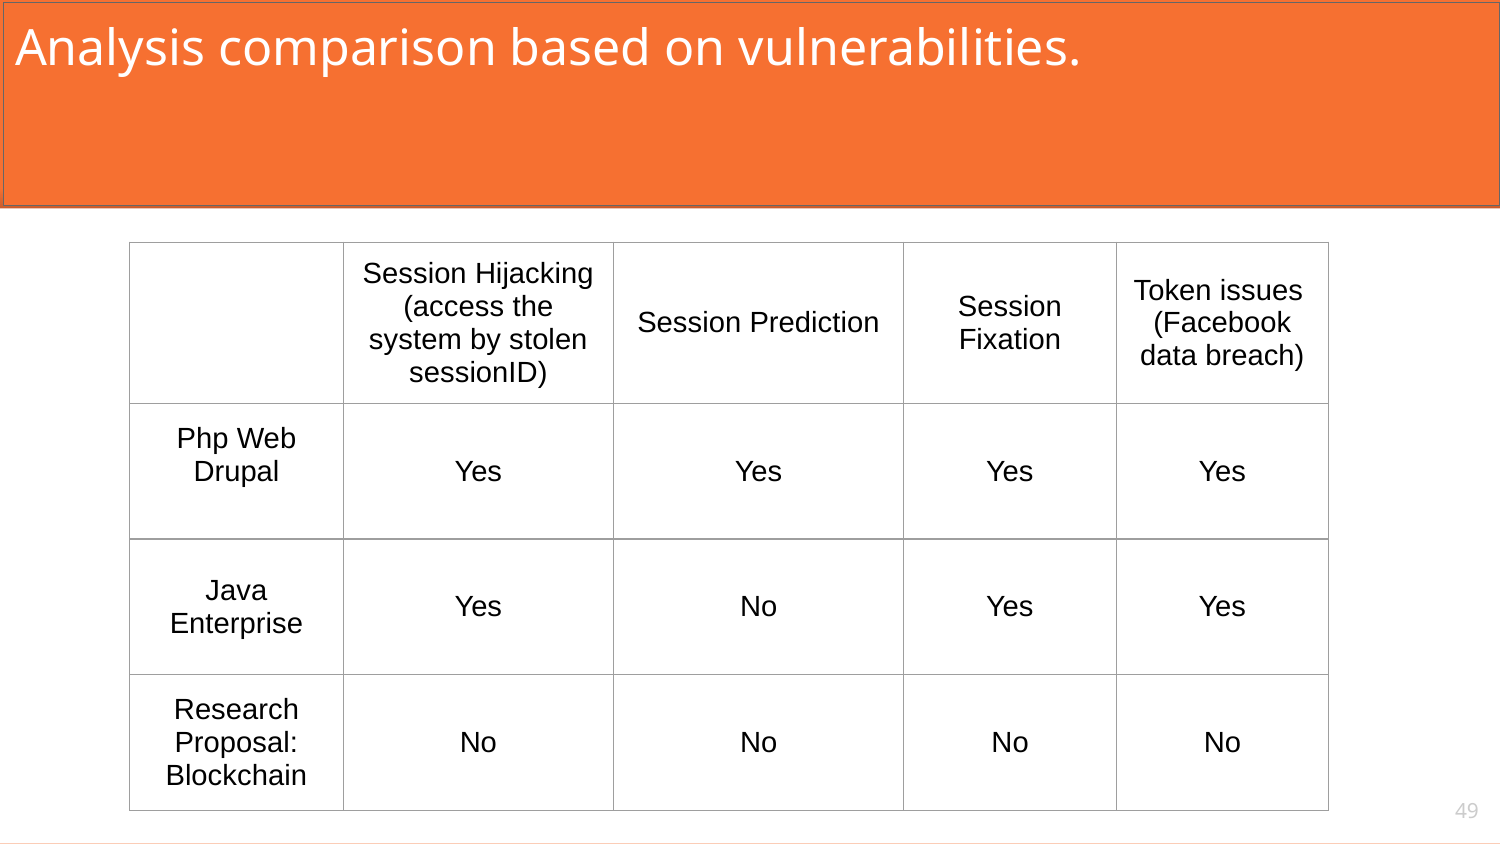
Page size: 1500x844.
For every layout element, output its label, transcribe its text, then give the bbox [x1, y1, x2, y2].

table_cell No [1117, 675, 1328, 810]
table_header Token issues (Facebook data breach) [1117, 243, 1328, 403]
table_cell No [904, 675, 1116, 810]
table_cell Yes [344, 540, 613, 674]
table_header [130, 243, 343, 403]
table_cell No [344, 675, 613, 810]
text_box Analysis comparison based on vulnerabilities. [0, 0, 1310, 152]
table_cell Yes [904, 540, 1116, 674]
table_cell No [614, 675, 903, 810]
table_cell Research Proposal: Blockchain [130, 675, 343, 810]
table_cell No [614, 540, 903, 674]
table_cell Java Enterprise [130, 540, 343, 674]
table_cell Yes [344, 404, 613, 538]
text_box [3, 2, 1500, 206]
table_cell Yes [1117, 540, 1328, 674]
table_cell Php Web Drupal [130, 404, 343, 538]
table_cell Yes [1117, 404, 1328, 538]
table_header Session Hijacking (access the system by stolen sessionID) [344, 243, 613, 403]
slide_number ‹#› [1403, 779, 1494, 844]
table_cell Yes [614, 404, 903, 538]
table_header Session Fixation [904, 243, 1116, 403]
table_cell Yes [904, 404, 1116, 538]
table_header Session Prediction [614, 243, 903, 403]
